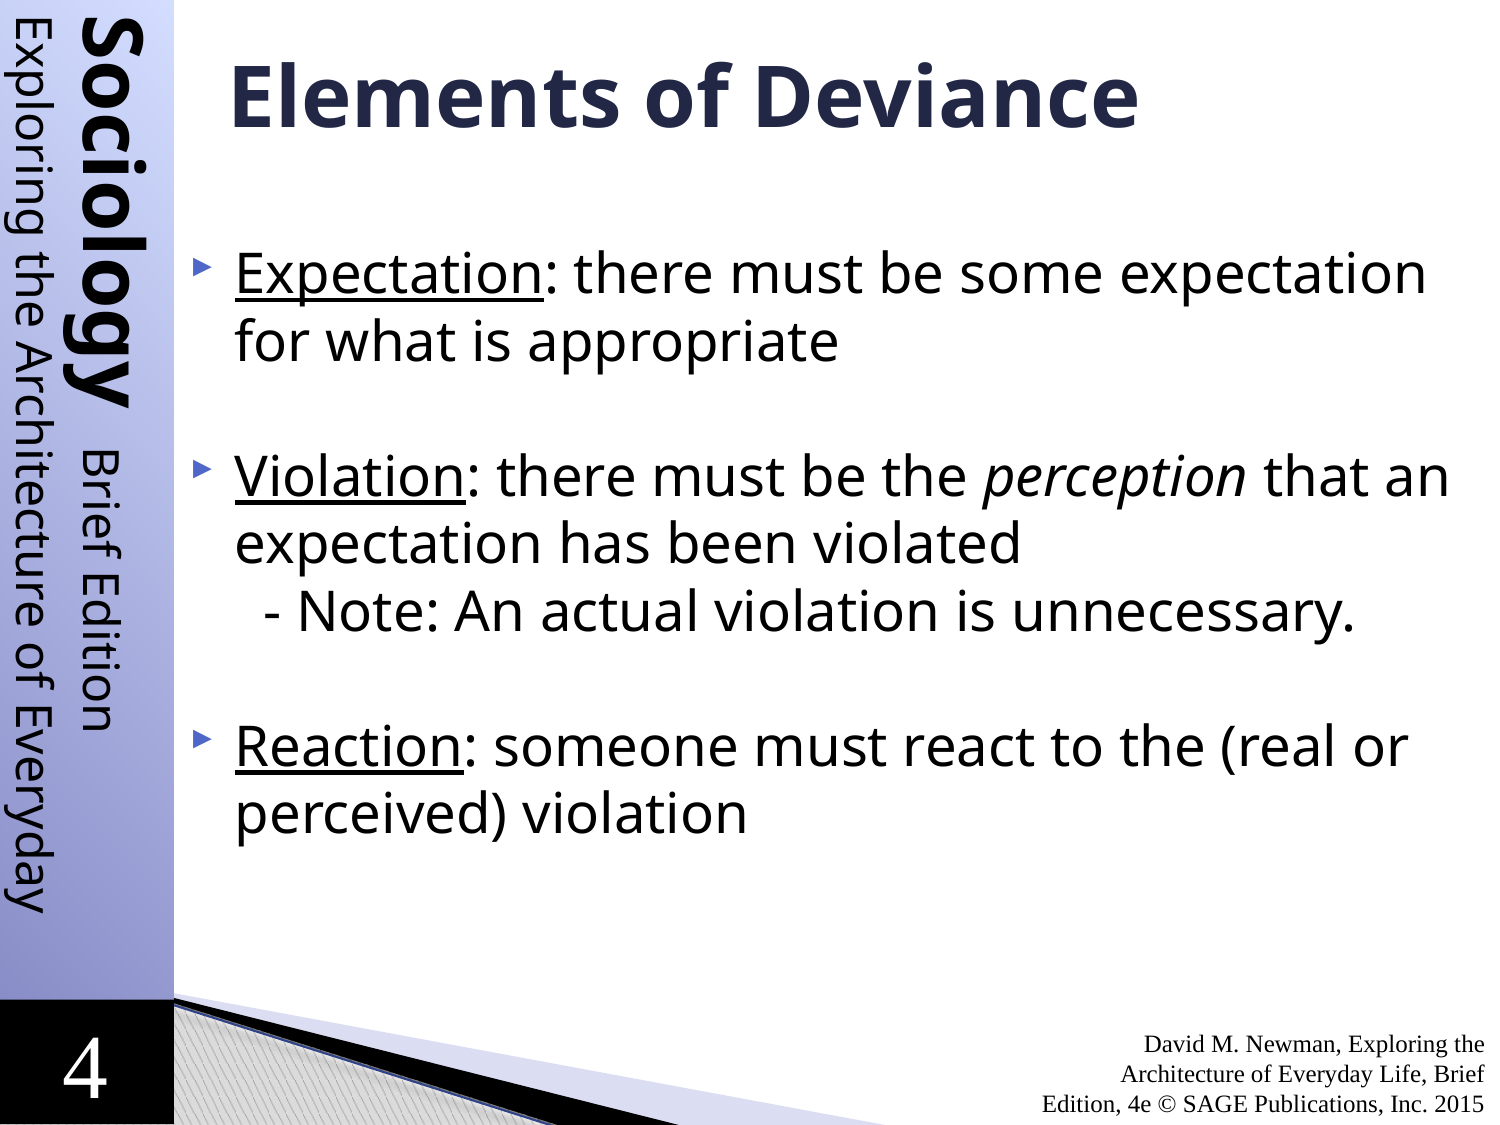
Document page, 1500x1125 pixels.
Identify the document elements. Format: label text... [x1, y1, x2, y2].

title Elements of Deviance [212, 0, 1500, 187]
picture [174, 1003, 558, 1125]
list Expectation: there must be some expectation for what is appropriate Violation: there must be the perception that an expectation has been violated - Note: An actual violation is unnecessary. Reaction: someone must react to the (real or perceived) violation [174, 162, 1475, 905]
footer David M. Newman, Exploring the Architecture of Everyday Life, Brief Edition, 4e © SAGE Publications, Inc. 2015 [1025, 1065, 1500, 1125]
